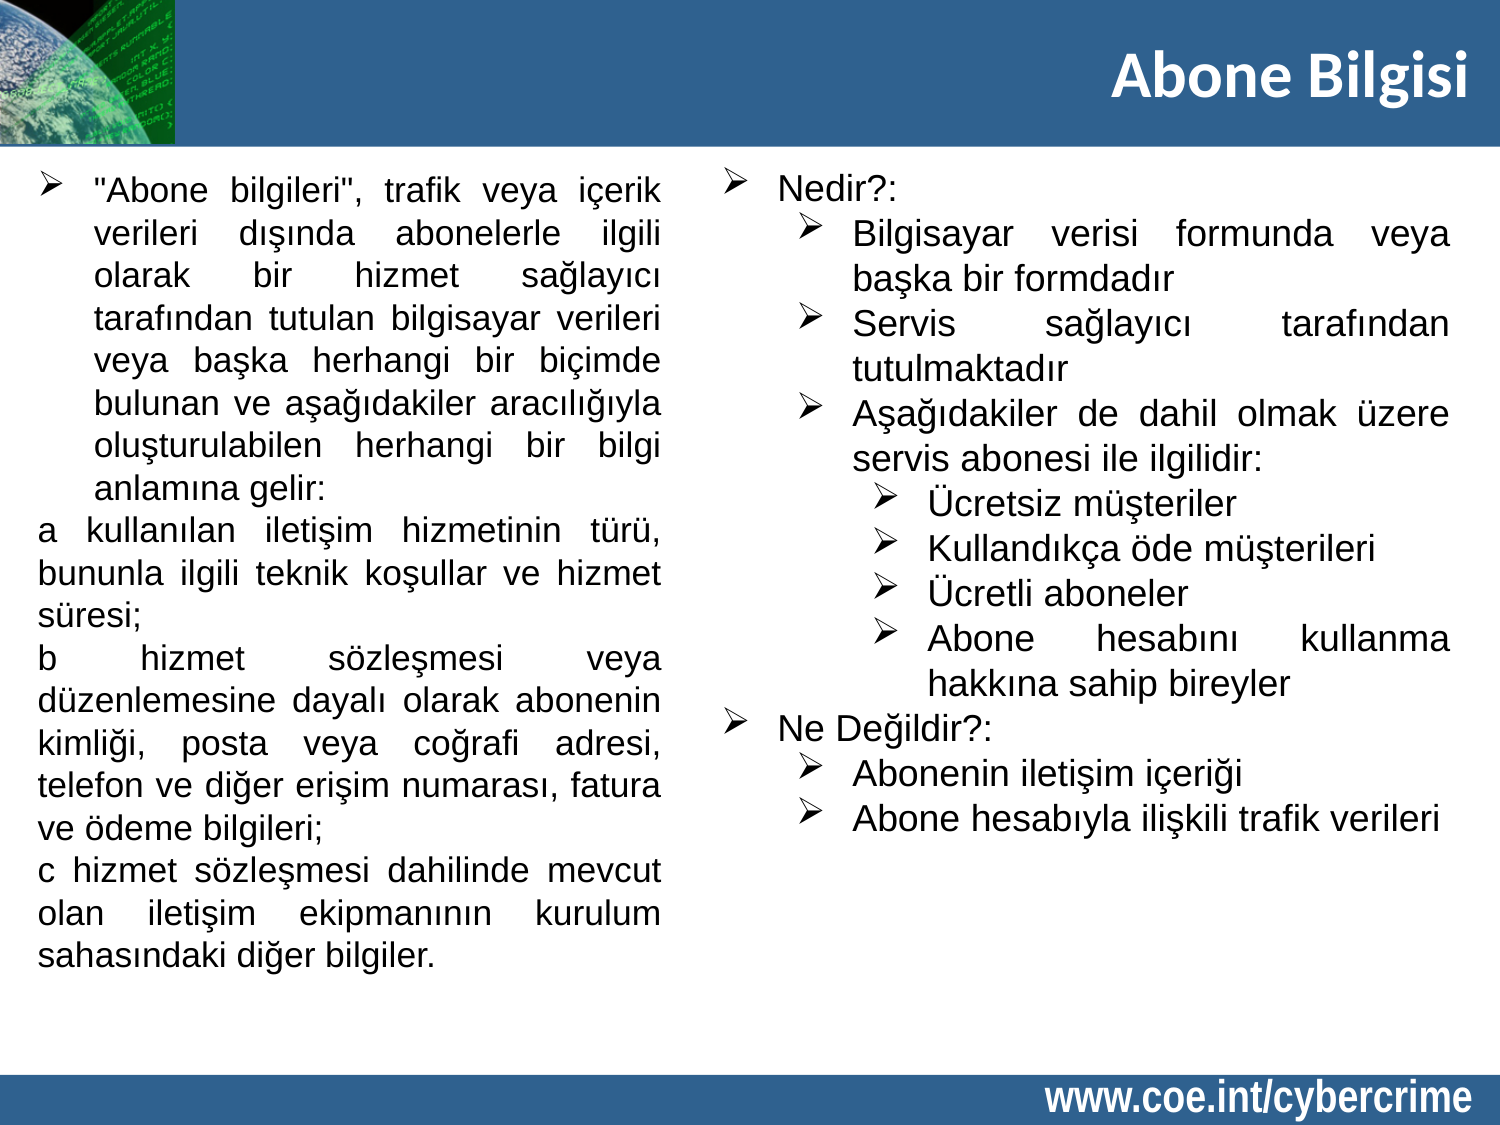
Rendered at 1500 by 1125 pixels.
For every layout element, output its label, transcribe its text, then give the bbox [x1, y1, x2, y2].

text_box Nedir?: Bilgisayar verisi formunda veya başka bir formdadır Servis sağlayıcı tarafından tutulmaktadır Aşağıdakiler de dahil olmak üzere servis abonesi ile ilgilidir: Ücretsiz müşteriler Kullandıkça öde müşterileri Ücretli aboneler Abone hesabını kullanma hakkına sahip bireyler Ne Değildir?: Abonenin iletişim içeriği Abone hesabıyla ilişkili trafik verileri [706, 156, 1465, 846]
text_box [0, 1073, 1030, 1125]
text_box www.coe.int/cybercrime [1030, 1059, 1500, 1125]
text_box "Abone bilgileri", trafik veya içerik verileri dışında abonelerle ilgili olarak bir hizmet sağlayıcı tarafından tutulan bilgisayar verileri veya başka herhangi bir biçimde bulunan ve aşağıdakiler aracılığıyla oluşturulabilen herhangi bir bilgi anlamına gelir: a kullanılan iletişim hizmetinin türü, bununla ilgili teknik koşullar ve hizmet süresi; b hizmet sözleşmesi veya düzenlemesine dayalı olarak abonenin kimliği, posta veya coğrafi adresi, telefon ve diğer erişim numarası, fatura ve ödeme bilgileri; c hizmet sözleşmesi dahilinde mevcut olan iletişim ekipmanının kurulum sahasındaki diğer bilgiler. [22, 159, 677, 983]
picture [0, 0, 175, 144]
text_box Abone Bilgisi [177, 0, 1500, 149]
